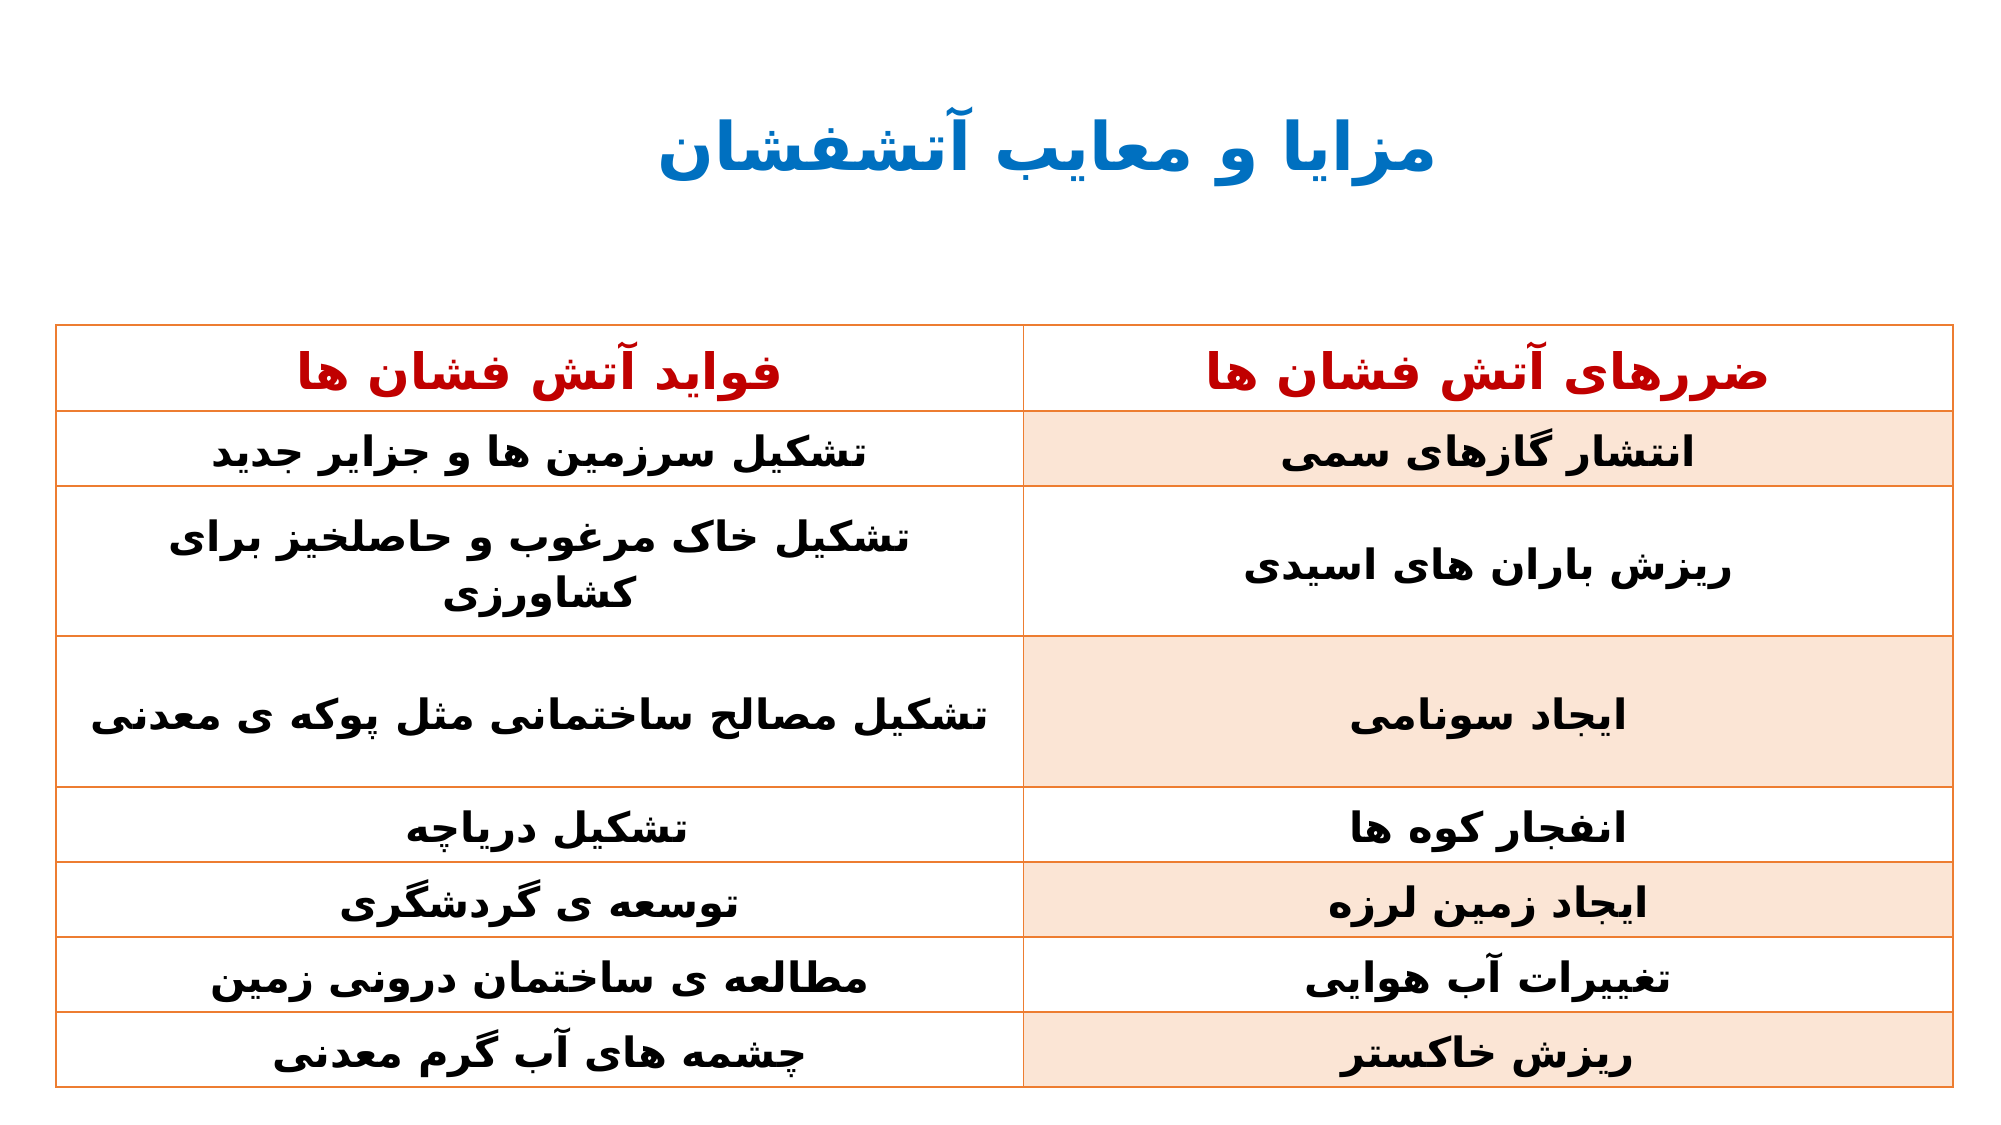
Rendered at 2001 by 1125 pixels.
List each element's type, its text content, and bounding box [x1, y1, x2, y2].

table_cell ریزش خاکستر [1024, 1013, 1952, 1086]
table_cell تشکیل دریاچه [57, 788, 1023, 861]
table_header ضررهای آتش فشان ها [1024, 326, 1952, 410]
table_cell انفجار کوه ها [1024, 788, 1952, 861]
table_cell تشکیل سرزمین ها و جزایر جدید [57, 412, 1023, 485]
table_header فواید آتش فشان ها [57, 326, 1023, 410]
table_cell ایجاد زمین لرزه [1024, 863, 1952, 936]
table_cell ریزش باران های اسیدی [1024, 487, 1952, 635]
text_box مزایا و معایب آتشفشان [642, 96, 1453, 191]
table_cell ایجاد سونامی [1024, 637, 1952, 786]
table_cell تغییرات آب هوایی [1024, 938, 1952, 1011]
table_cell توسعه ی گردشگری [57, 863, 1023, 936]
table_cell تشکیل مصالح ساختمانی مثل پوکه ی معدنی [57, 637, 1023, 786]
table_cell انتشار گازهای سمی [1024, 412, 1952, 485]
table_cell تشکیل خاک مرغوب و حاصلخیز برای کشاورزی [57, 487, 1023, 635]
table_cell مطالعه ی ساختمان درونی زمین [57, 938, 1023, 1011]
table_cell چشمه های آب گرم معدنی [57, 1013, 1023, 1086]
